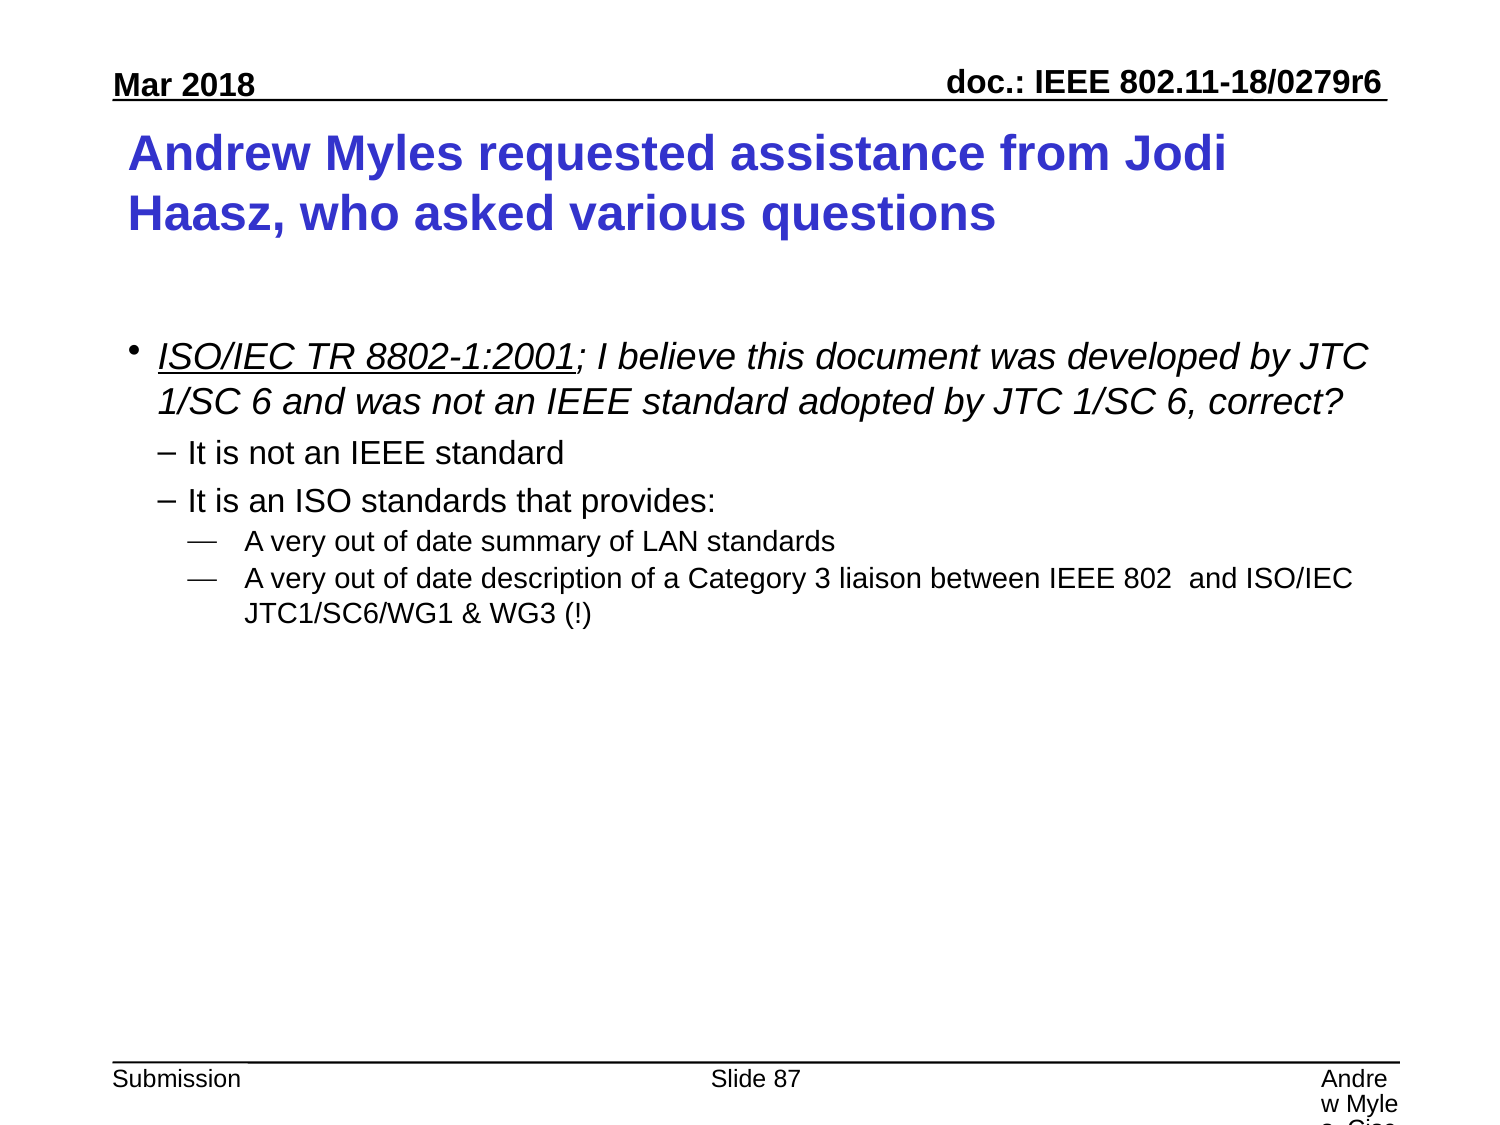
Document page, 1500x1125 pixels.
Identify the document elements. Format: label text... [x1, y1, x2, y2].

footer Andrew Myles, Cisco [1320, 1061, 1402, 1093]
slide_number Slide 87 [709, 1061, 803, 1093]
title Andrew Myles requested assistance from Jodi Haasz, who asked various questions [112, 112, 1388, 288]
list ISO/IEC TR 8802-1:2001; I believe this document was developed by JTC 1/SC 6 and was not an IEEE standard adopted by JTC 1/SC 6, correct? It is not an IEEE standard It is an ISO standards that provides: A very out of date summary of LAN standards A very out of date description of a Category 3 liaison between IEEE 802 and ISO/IEC JTC1/SC6/WG1 & WG3 (!) [112, 324, 1388, 1000]
